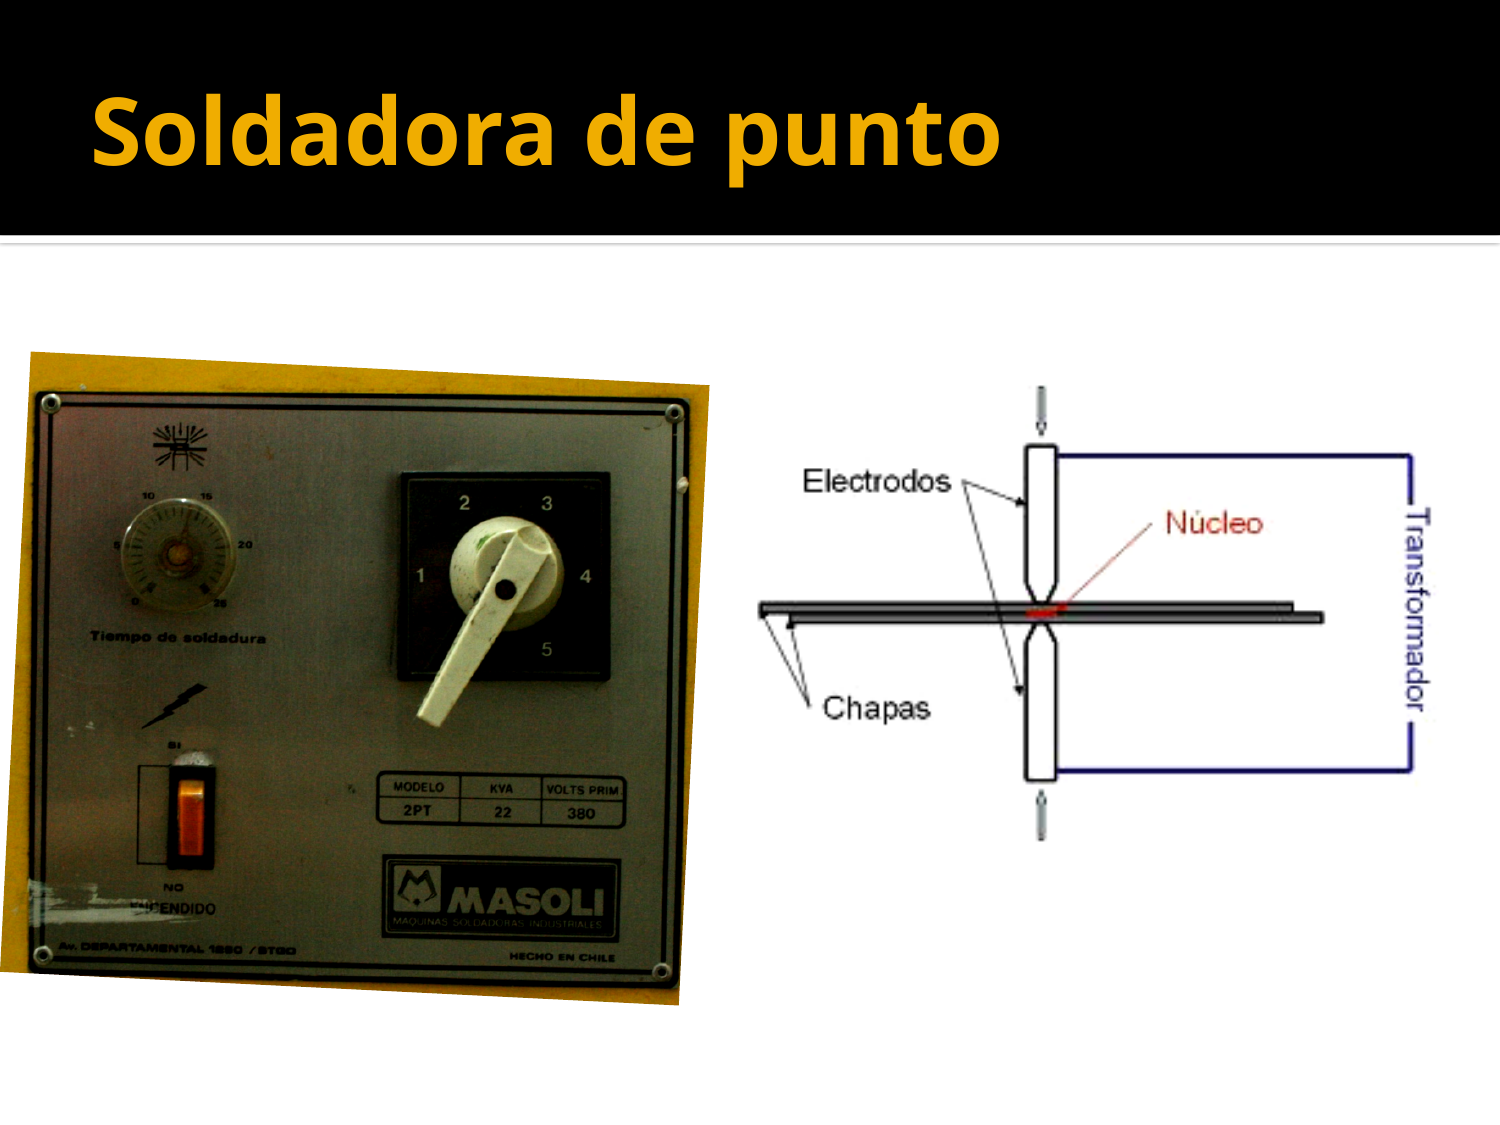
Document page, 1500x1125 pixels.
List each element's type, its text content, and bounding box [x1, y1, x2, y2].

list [14, 367, 695, 990]
title Soldadora de punto [75, 25, 1425, 231]
picture [738, 374, 1439, 852]
